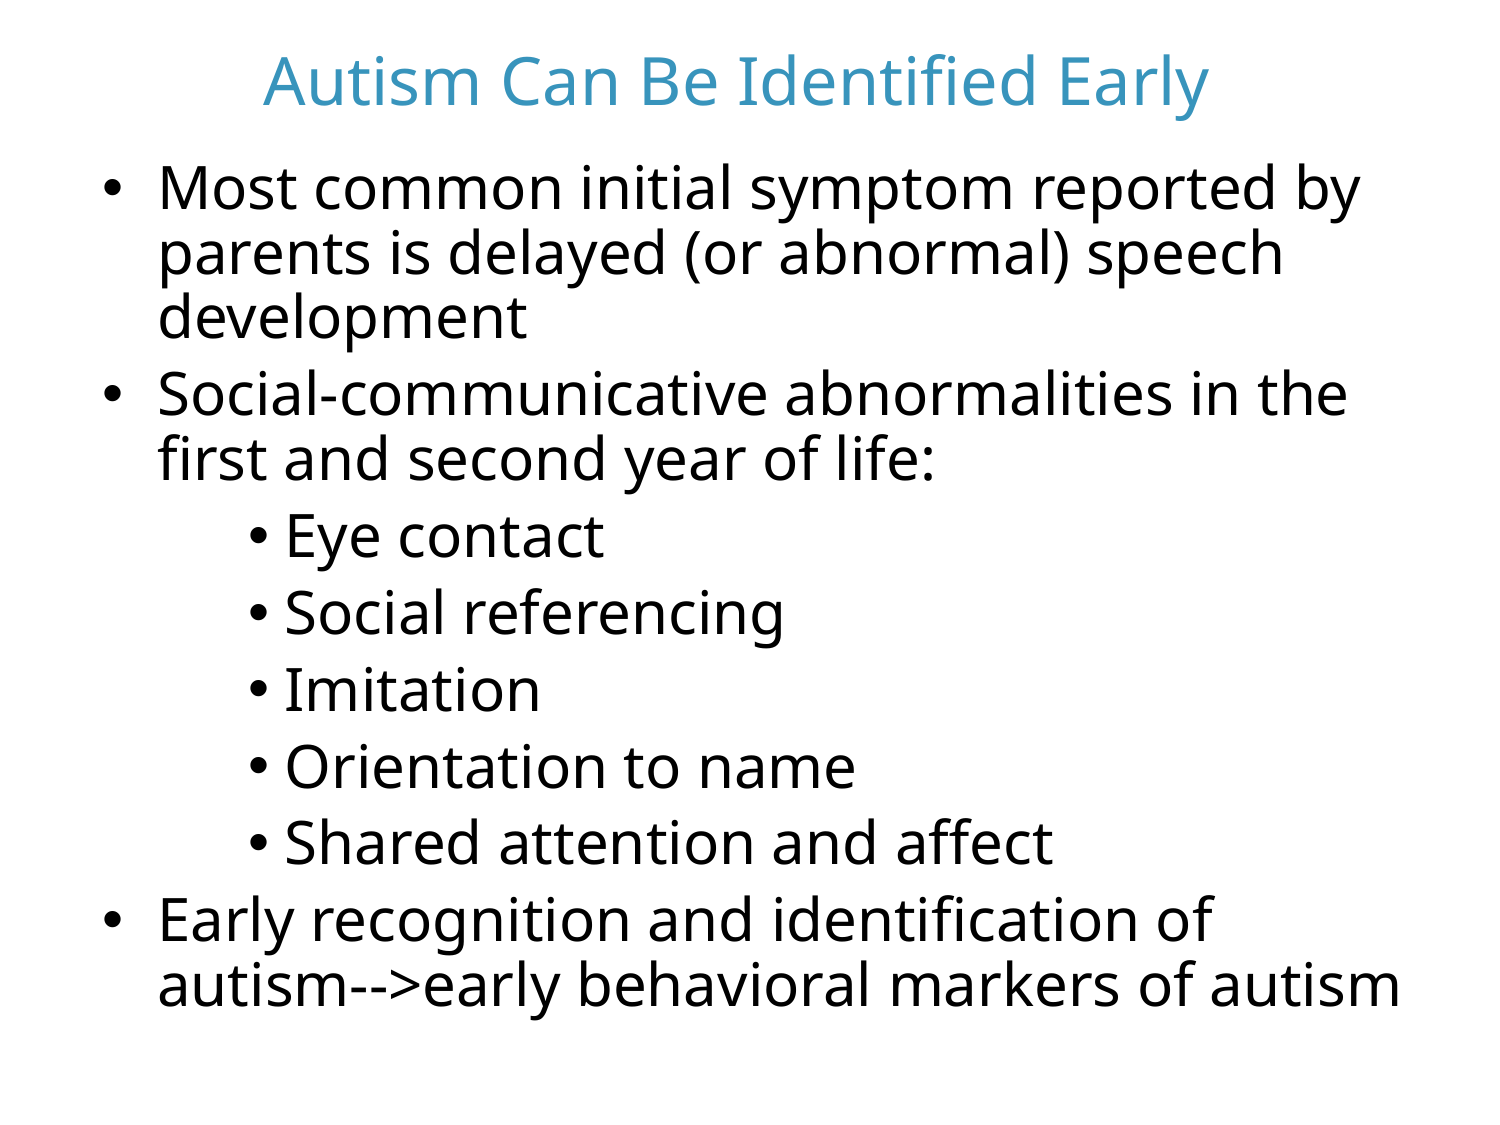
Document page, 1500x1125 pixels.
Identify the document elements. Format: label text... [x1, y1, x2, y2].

list Most common initial symptom reported by parents is delayed (or abnormal) speech development Social-communicative abnormalities in the first and second year of life: Eye contact Social referencing Imitation Orientation to name Shared attention and affect Early recognition and identification of autism-->early behavioral markers of autism [87, 149, 1425, 1038]
title Autism Can Be Identified Early [237, 24, 1238, 213]
